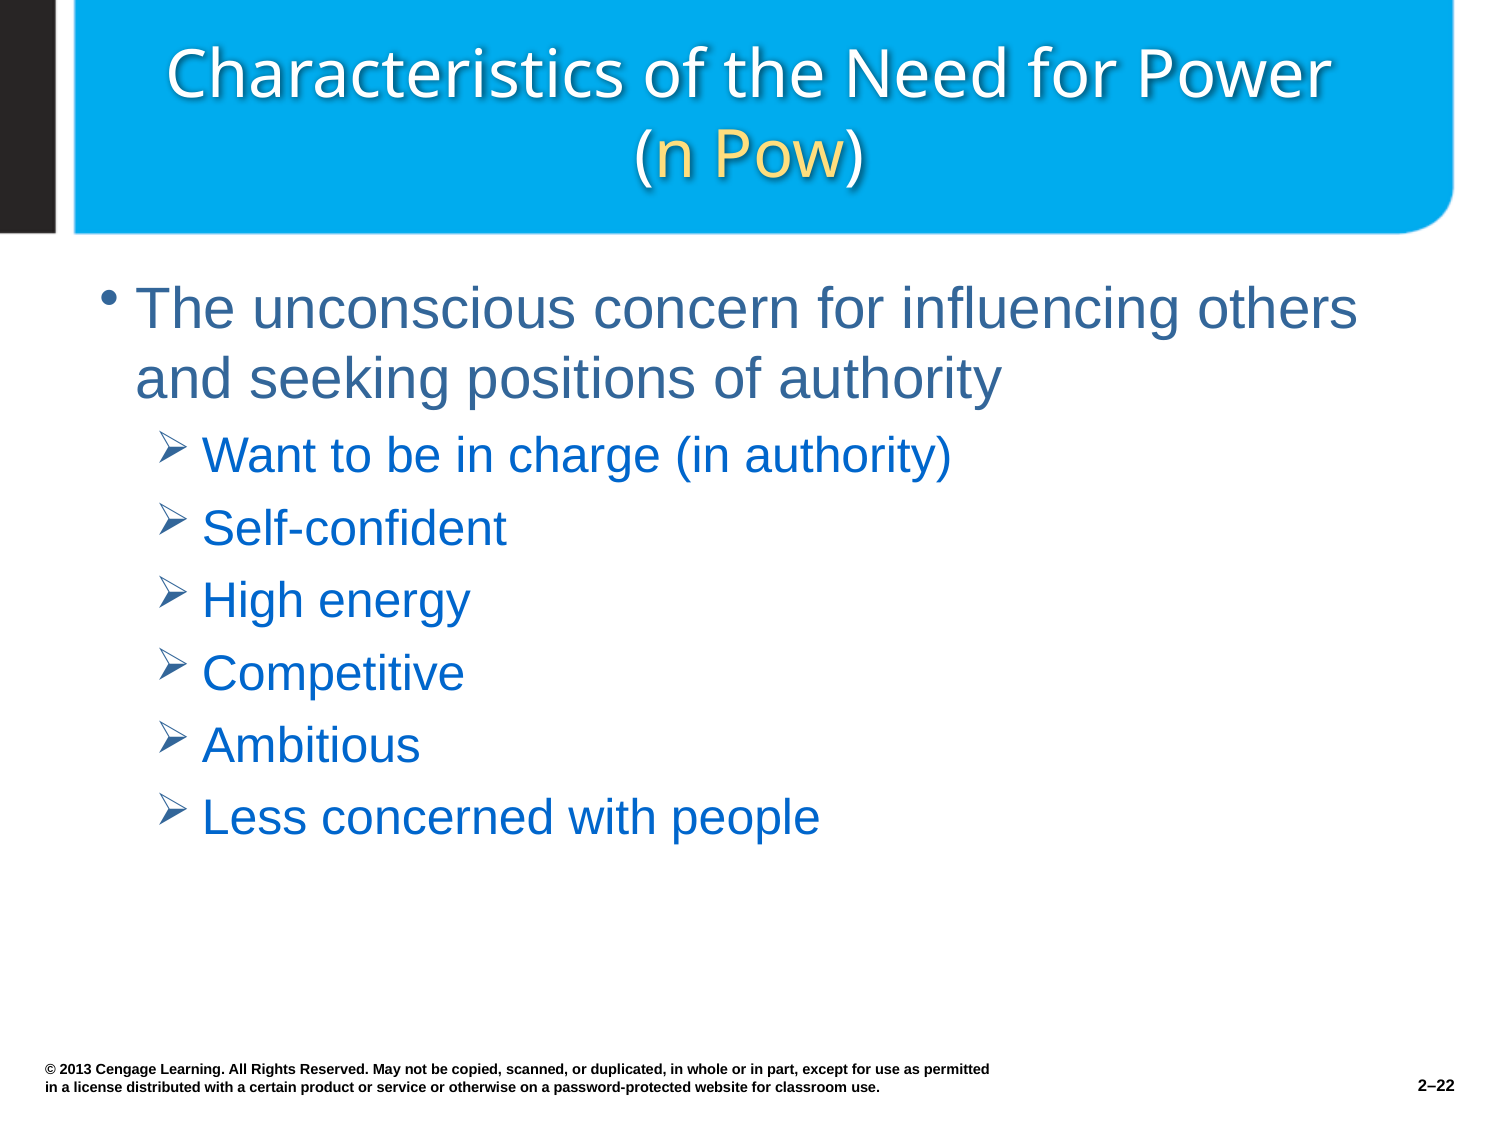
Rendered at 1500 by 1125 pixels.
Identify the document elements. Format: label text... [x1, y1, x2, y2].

footer © 2013 Cengage Learning. All Rights Reserved. May not be copied, scanned, or duplicated, in whole or in part, except for use as permitted in a license distributed with a certain product or service or otherwise on a password-protected website for classroom use. [45, 1042, 1005, 1103]
picture [0, 0, 1456, 238]
title Characteristics of the Need for Power (n Pow) [87, 23, 1413, 201]
slide_number 2–22 [1092, 1042, 1455, 1103]
list The unconscious concern for influencing others and seeking positions of authority Want to be in charge (in authority) Self-confident High energy Competitive Ambitious Less concerned with people [84, 262, 1414, 1043]
